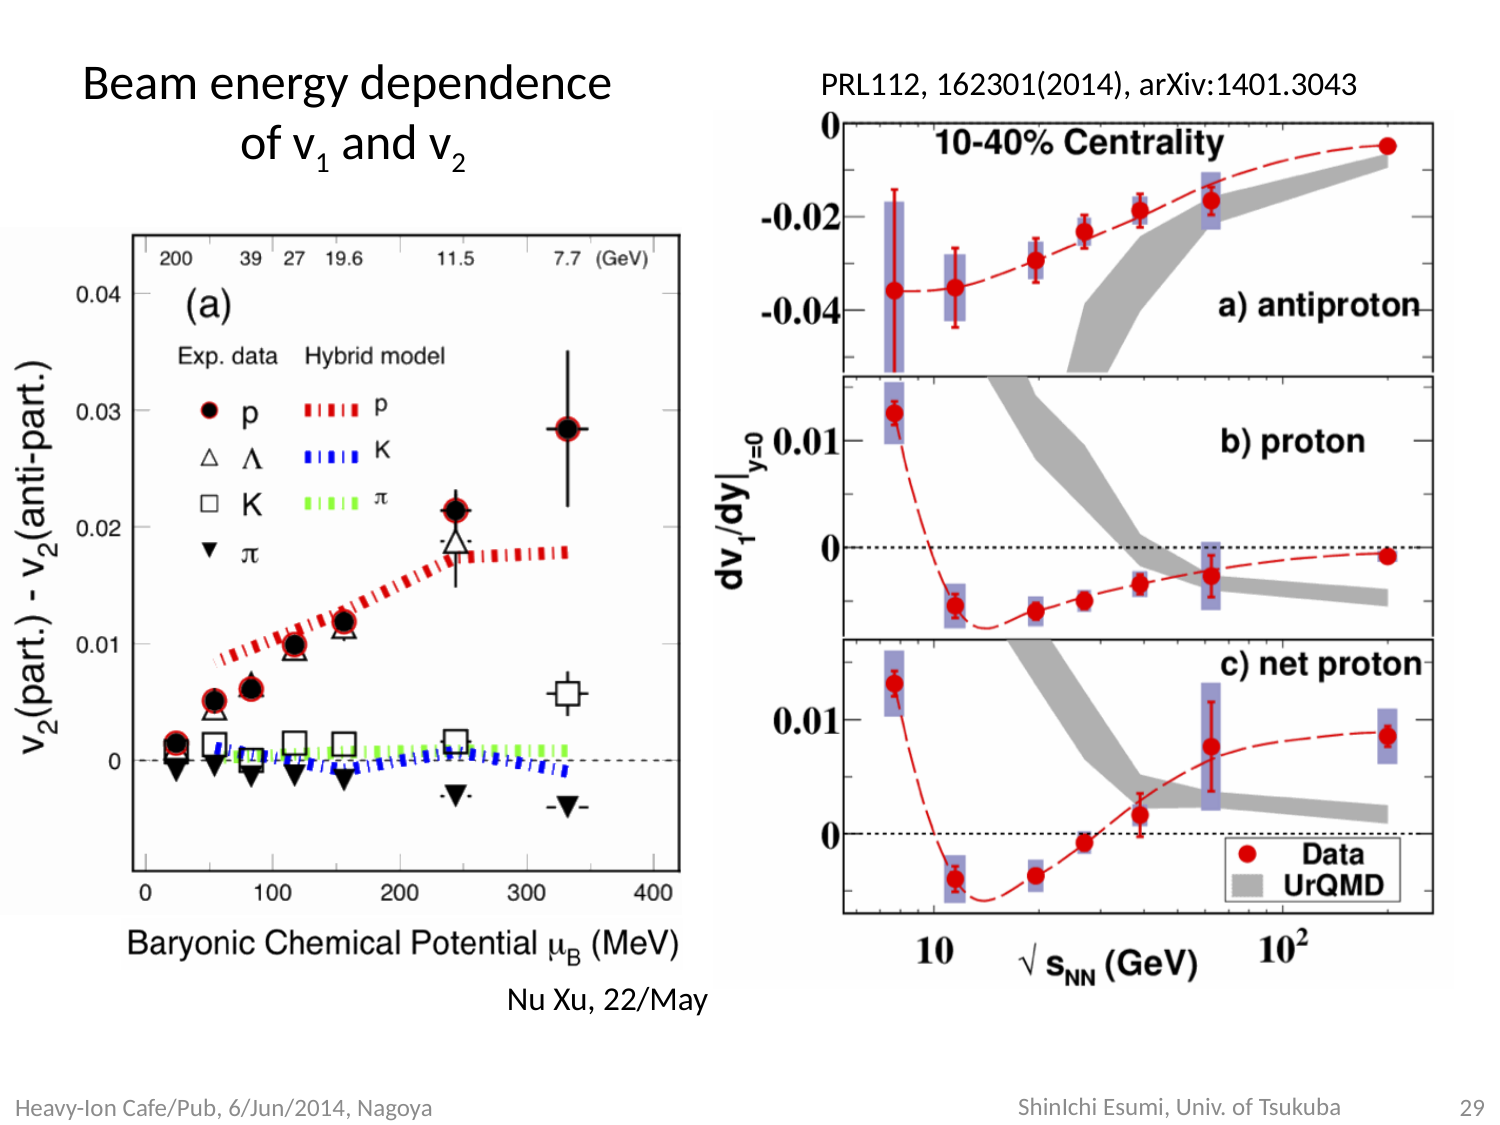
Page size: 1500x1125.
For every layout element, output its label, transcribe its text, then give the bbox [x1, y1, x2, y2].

picture [712, 110, 1454, 989]
text_box PRL112, 162301(2014), arXiv:1401.3043 [806, 54, 1486, 110]
picture [0, 227, 682, 916]
text_box Beam energy dependence of v1 and v2 [62, 42, 644, 186]
slide_number Heavy-Ion Cafe/Pub, 6/Jun/2014, Nagoya [0, 1087, 472, 1125]
slide_number 29 [1393, 1086, 1500, 1125]
footer ShinIchi Esumi, Univ. of Tsukuba [966, 1086, 1393, 1125]
picture [120, 918, 683, 970]
text_box Nu Xu, 22/May [492, 969, 724, 1025]
